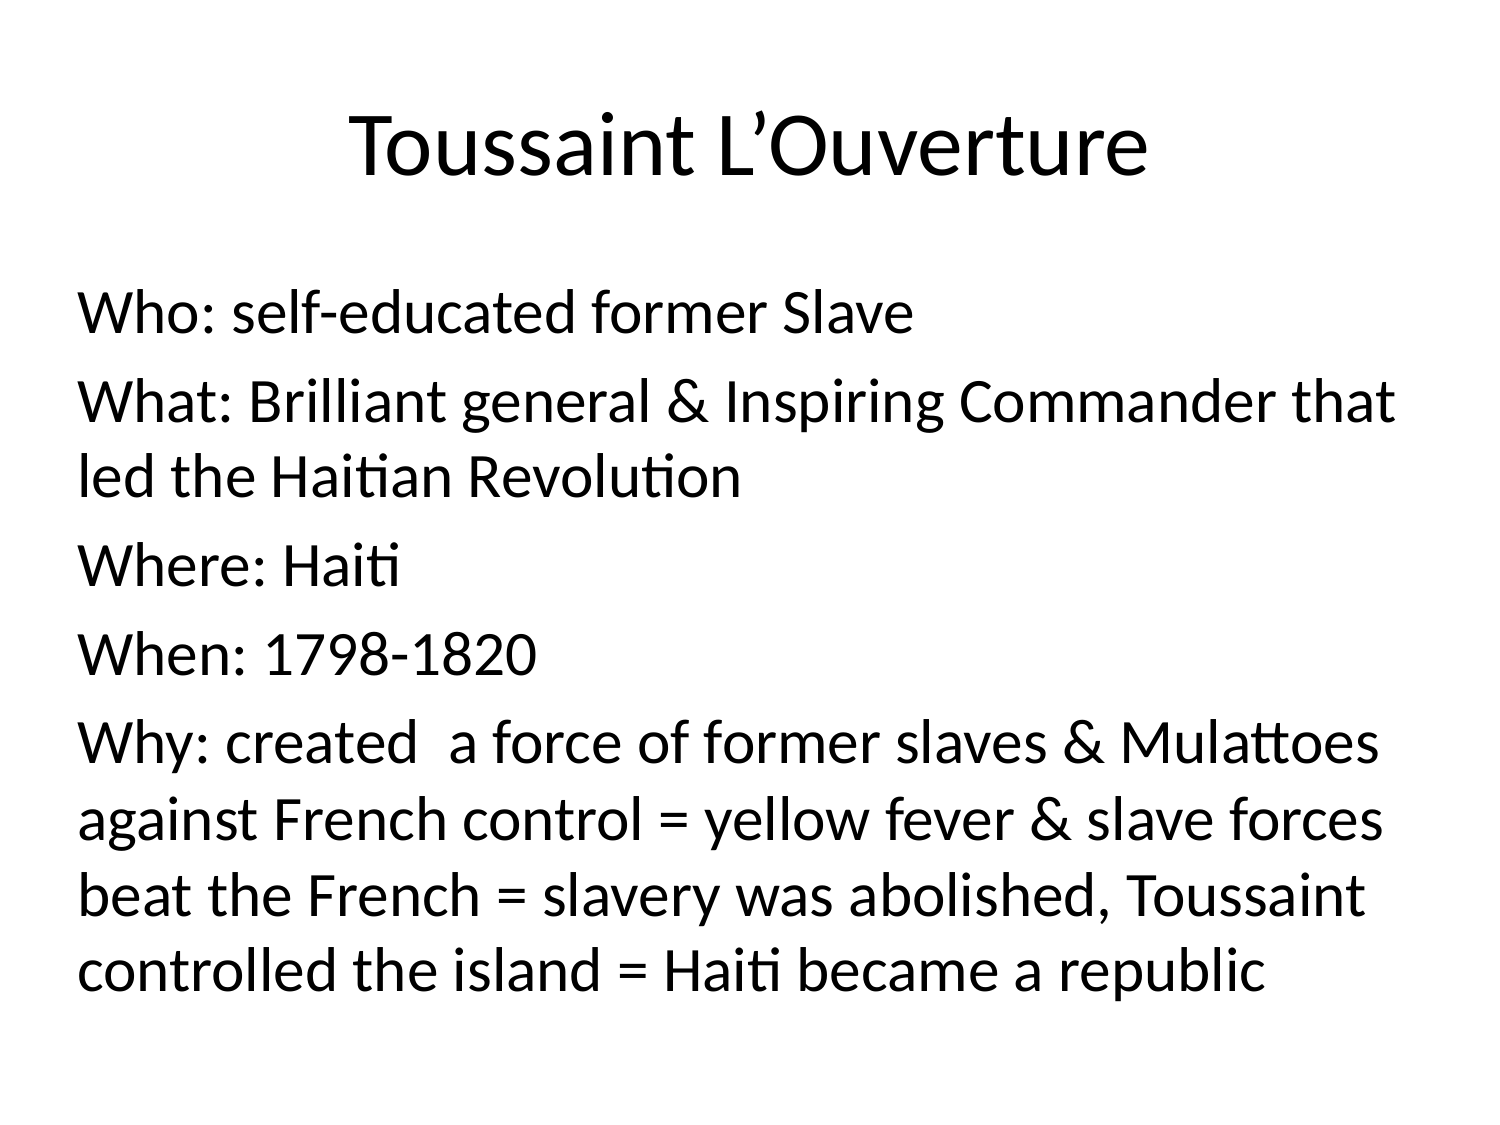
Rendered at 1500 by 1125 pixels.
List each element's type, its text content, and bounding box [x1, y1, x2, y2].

title Toussaint L’Ouverture [75, 45, 1425, 233]
list Who: self-educated former Slave What: Brilliant general & Inspiring Commander that led the Haitian Revolution Where: Haiti When: 1798-1820 Why: created a force of former slaves & Mulattoes against French control = yellow fever & slave forces beat the French = slavery was abolished, Toussaint controlled the island = Haiti became a republic [62, 262, 1425, 1063]
